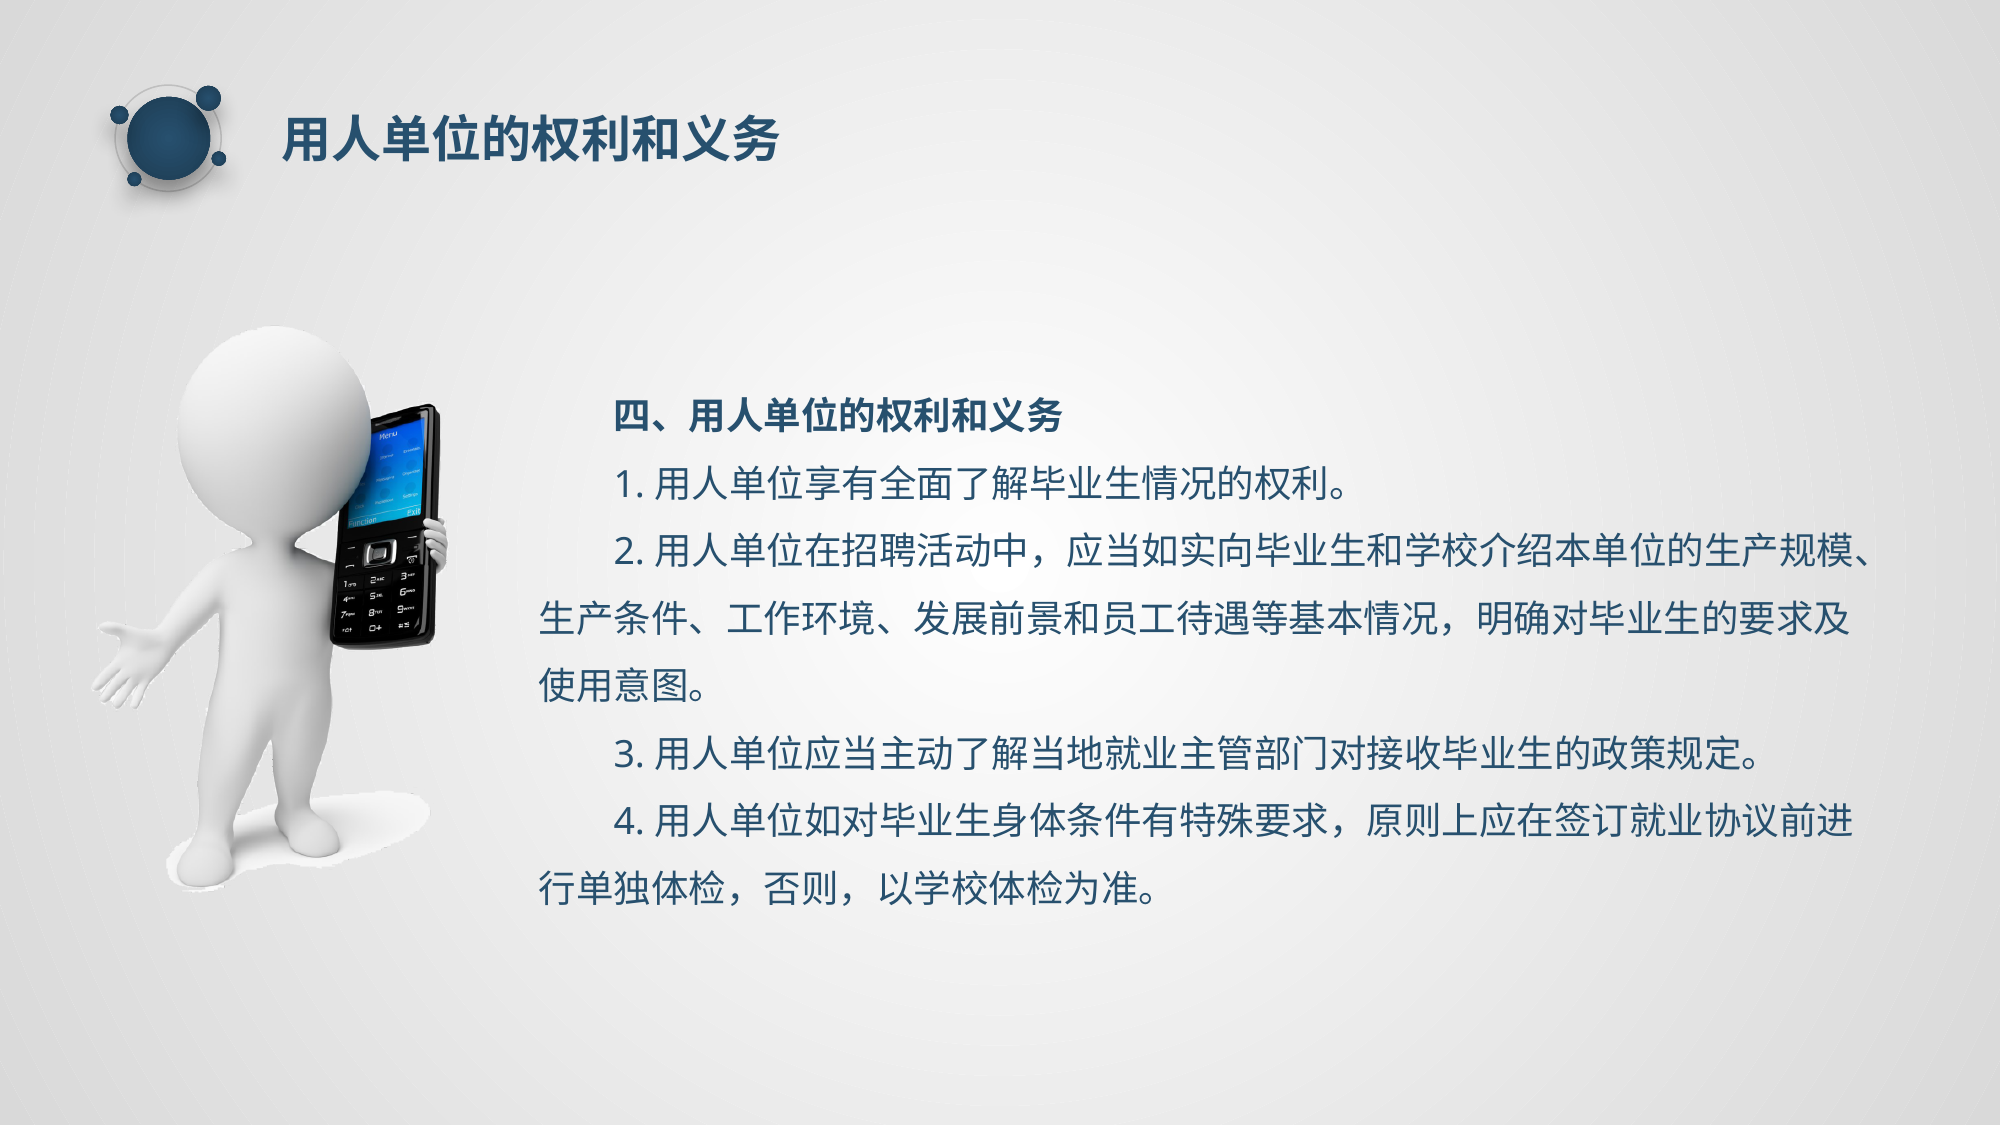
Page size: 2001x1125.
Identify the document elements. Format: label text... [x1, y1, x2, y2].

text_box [110, 85, 226, 192]
picture [51, 287, 495, 940]
text_box 四、用人单位的权利和义务 1.用人单位享有全面了解毕业生情况的权利。 2.用人单位在招聘活动中，应当如实向毕业生和学校介绍本单位的生产规模、生产条件、工作环境、发展前景和员工待遇等基本情况，明确对毕业生的要求及使用意图。 3.用人单位应当主动了解当地就业主管部门对接收毕业生的政策规定。 4.用人单位如对毕业生身体条件有特殊要求，原则上应在签订就业协议前进行单独体检，否则，以学校体检为准。 [523, 362, 1891, 918]
text_box 用人单位的权利和义务 [266, 100, 797, 176]
